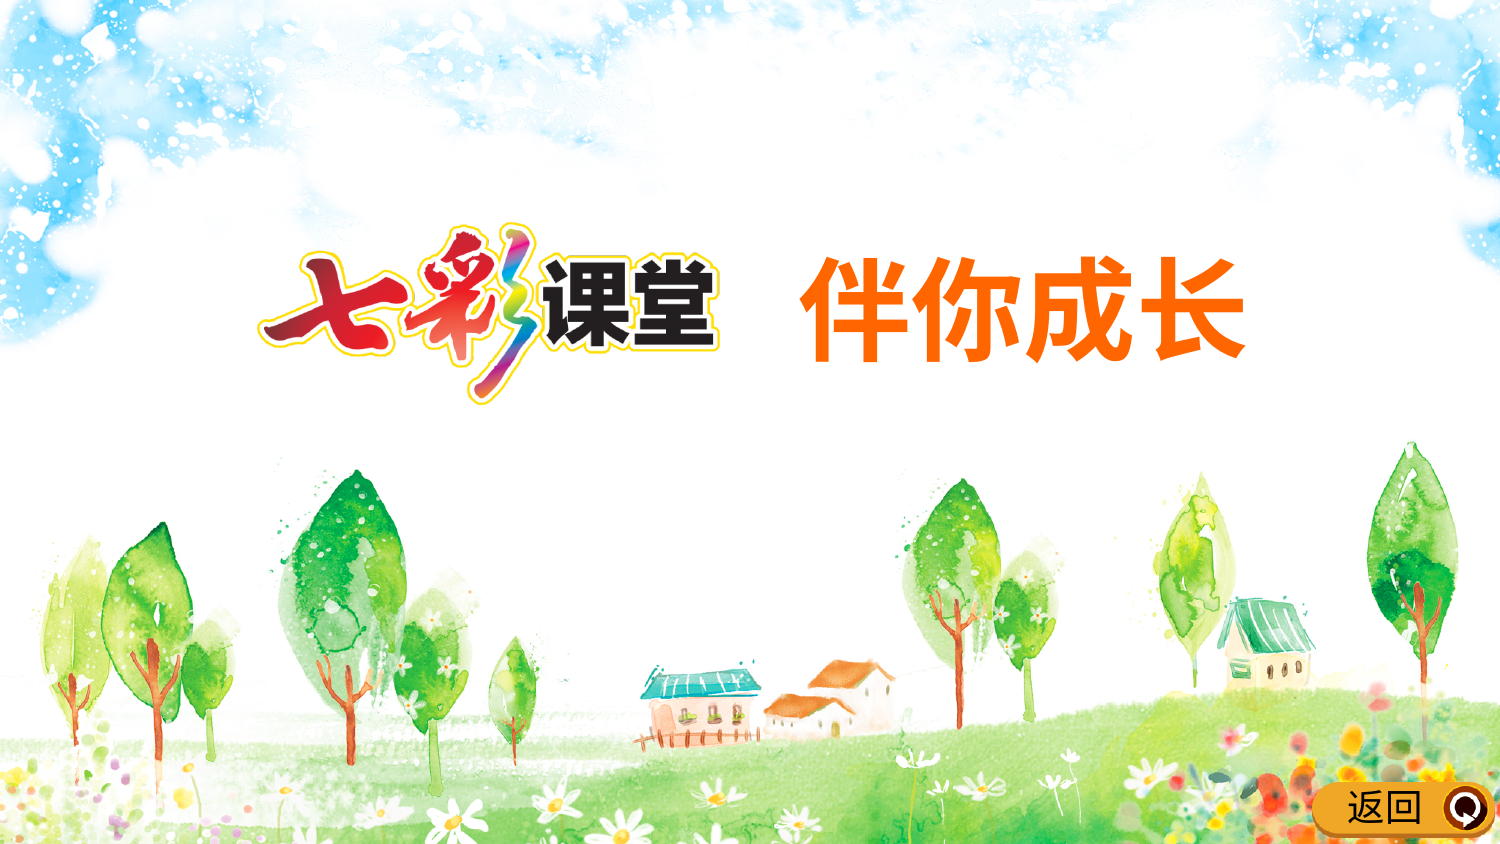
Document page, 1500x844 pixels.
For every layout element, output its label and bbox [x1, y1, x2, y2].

picture [0, 0, 1500, 844]
text_box [253, 220, 1316, 407]
